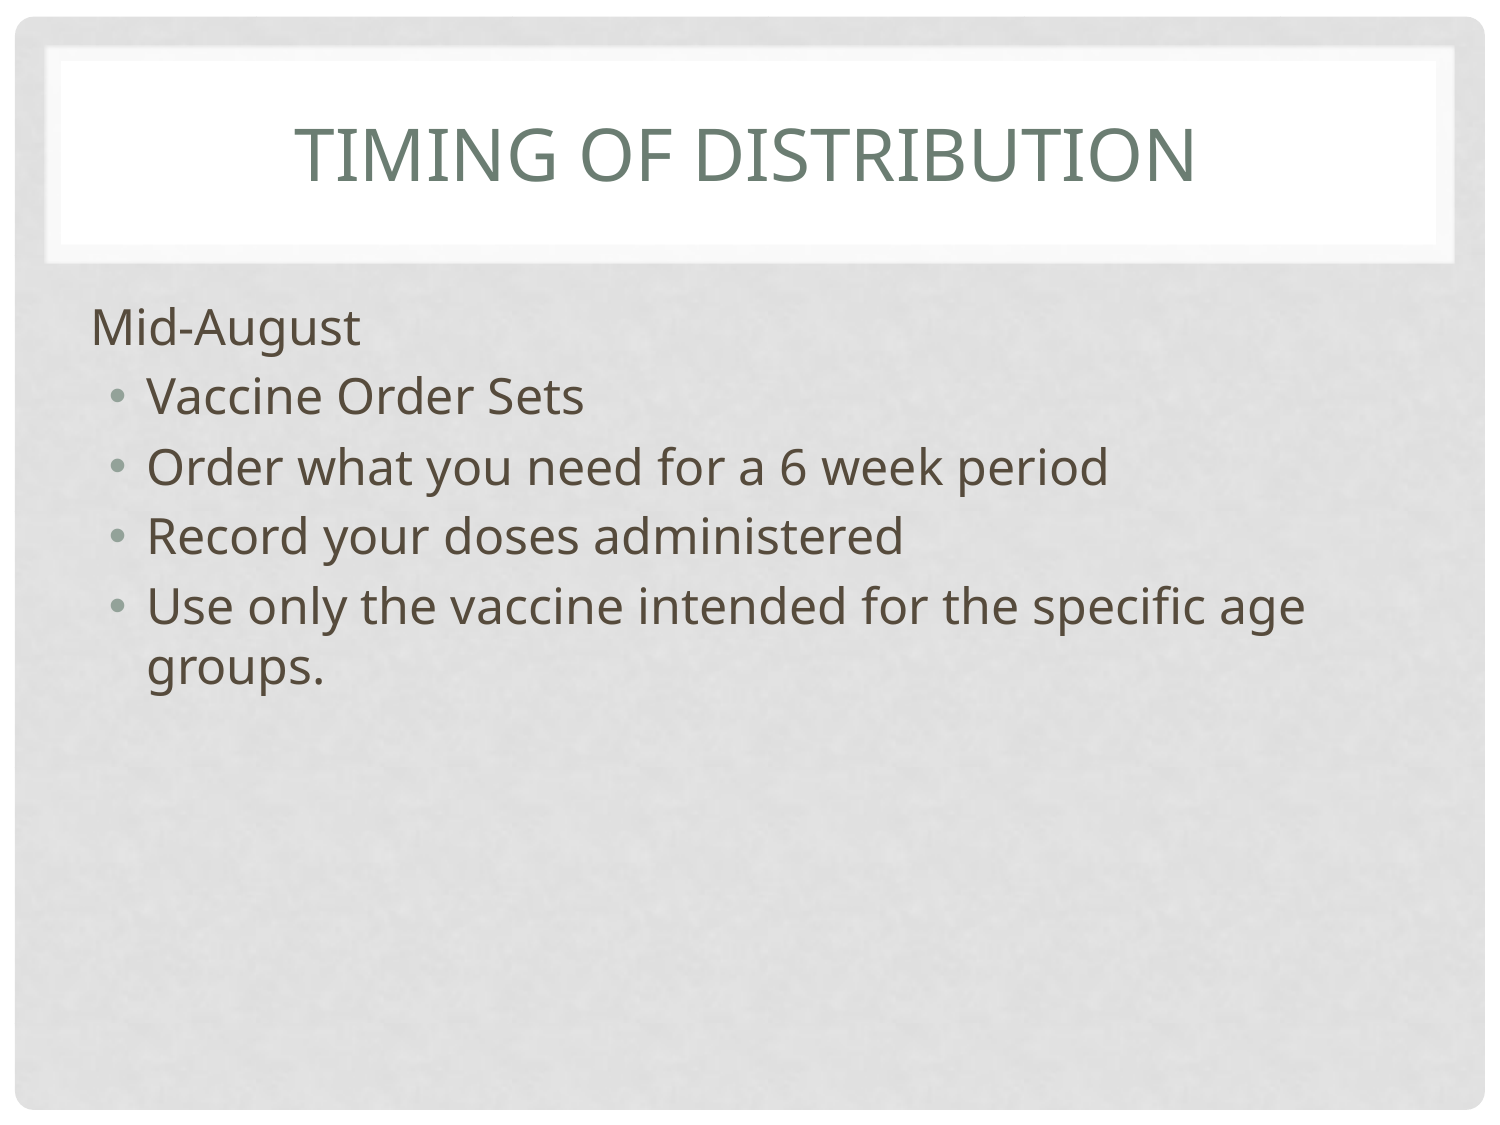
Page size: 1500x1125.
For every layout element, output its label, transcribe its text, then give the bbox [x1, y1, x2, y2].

title Timing of Distribution [69, 66, 1425, 238]
list Mid-August Vaccine Order Sets Order what you need for a 6 week period Record your doses administered Use only the vaccine intended for the specific age groups. [75, 287, 1425, 1005]
